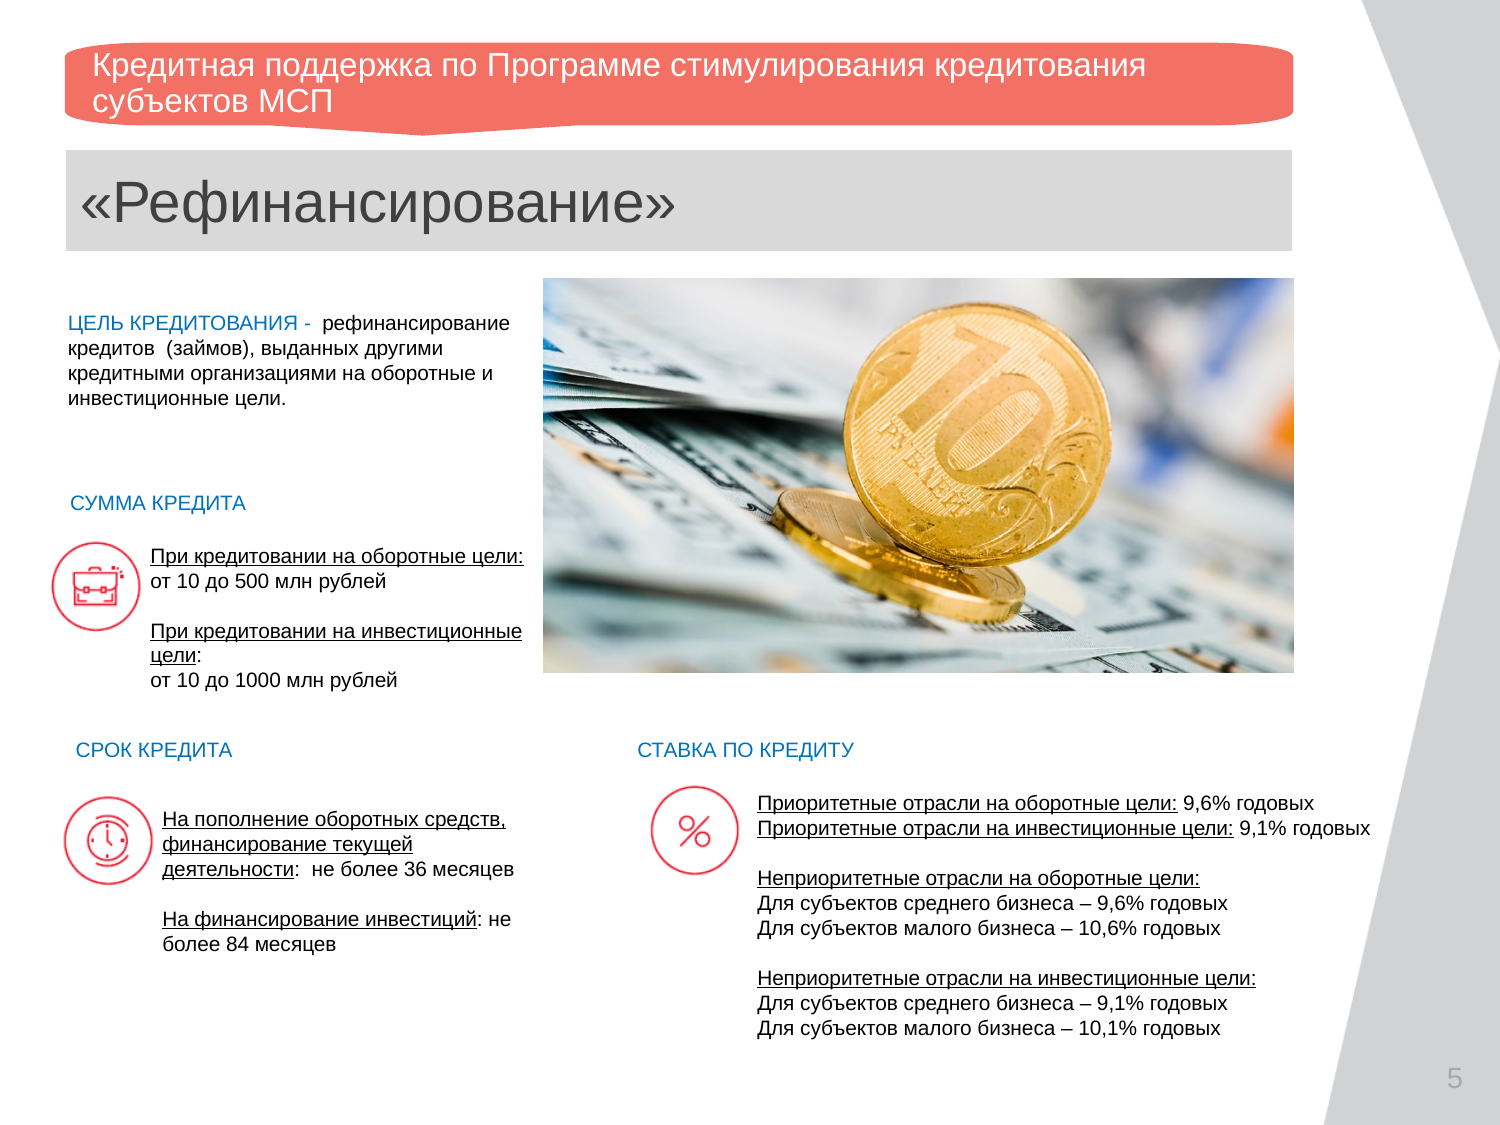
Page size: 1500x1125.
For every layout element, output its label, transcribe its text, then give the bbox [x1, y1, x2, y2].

slide_number 5 [1128, 1046, 1478, 1107]
text_box Кредитная поддержка по Программе стимулирования кредитования субъектов МСП [62, 40, 1296, 138]
text_box СТАВКА ПО КРЕДИТУ [622, 729, 870, 770]
text_box СРОК КРЕДИТА [60, 729, 248, 770]
text_box СУММА КРЕДИТА [55, 481, 261, 522]
table_header «Рефинансирование» [66, 150, 1292, 251]
text_box Приоритетные отрасли на оборотные цели: 9,6% годовых Приоритетные отрасли на инвестиционные цели: 9,1% годовых Неприоритетные отрасли на оборотные цели: Для субъектов среднего бизнеса – 9,6% годовых Для субъектов малого бизнеса – 10,6% годовых Неприоритетные отрасли на инвестиционные цели: Для субъектов среднего бизнеса – 9,1% годовых Для субъектов малого бизнеса – 10,1% годовых [742, 782, 1386, 1072]
picture [0, 0, 1500, 1125]
text_box На пополнение оборотных средств, финансирование текущей деятельности: не более 36 месяцев На финансирование инвестиций: не более 84 месяцев [147, 798, 548, 964]
text_box При кредитовании на оборотные цели: от 10 до 500 млн рублей При кредитовании на инвестиционные цели: от 10 до 1000 млн рублей [135, 534, 553, 700]
text_box ЦЕЛЬ КРЕДИТОВАНИЯ - рефинансирование кредитов (займов), выданных другими кредитными организациями на оборотные и инвестиционные цели. [53, 302, 537, 417]
